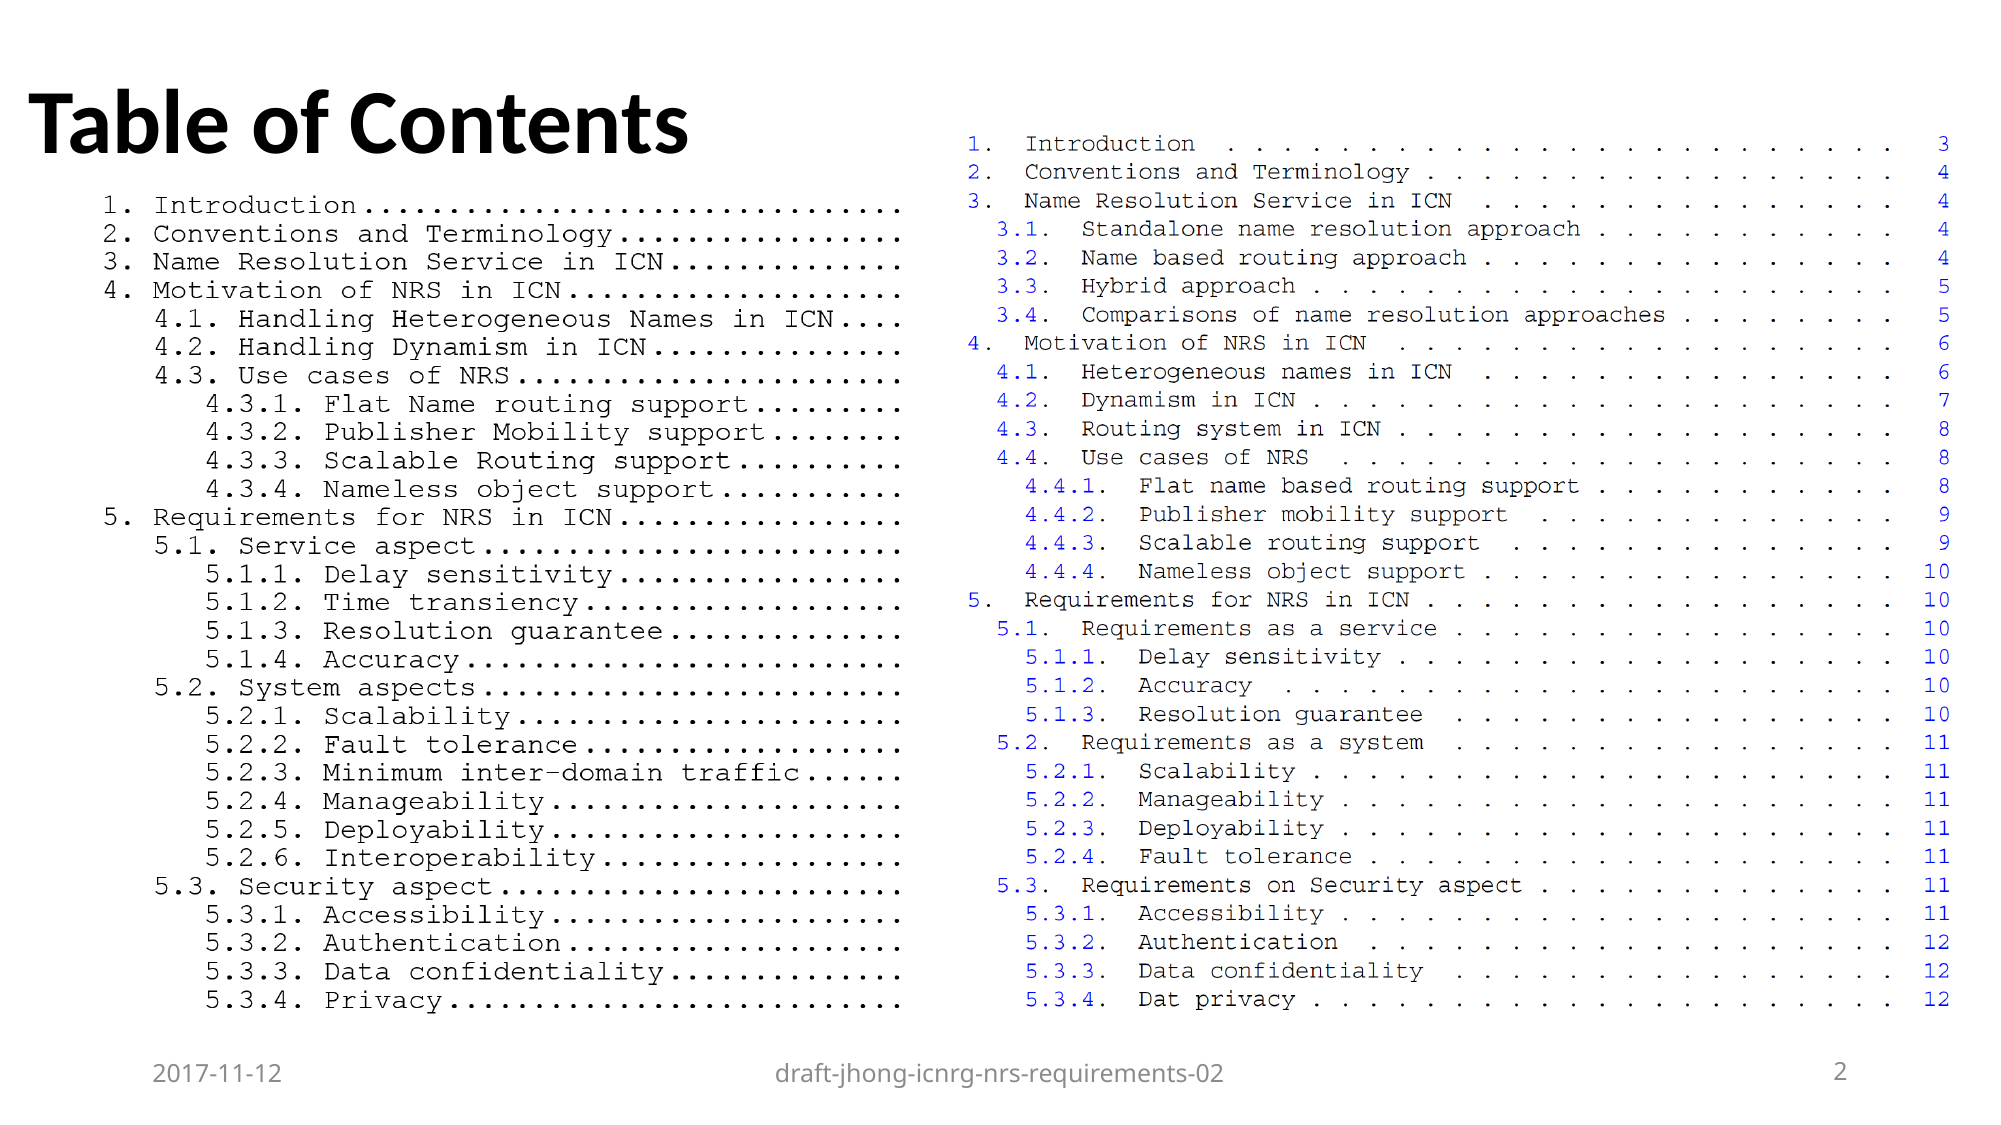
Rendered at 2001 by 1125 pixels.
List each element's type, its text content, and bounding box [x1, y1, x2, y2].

picture [950, 123, 1960, 1016]
slide_number 2 [1412, 1042, 1863, 1103]
title Table of Contents [14, 15, 1739, 233]
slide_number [137, 1042, 588, 1103]
picture [100, 193, 900, 1016]
footer draft-jhong-icnrg-nrs-requirements-02 [662, 1042, 1338, 1103]
